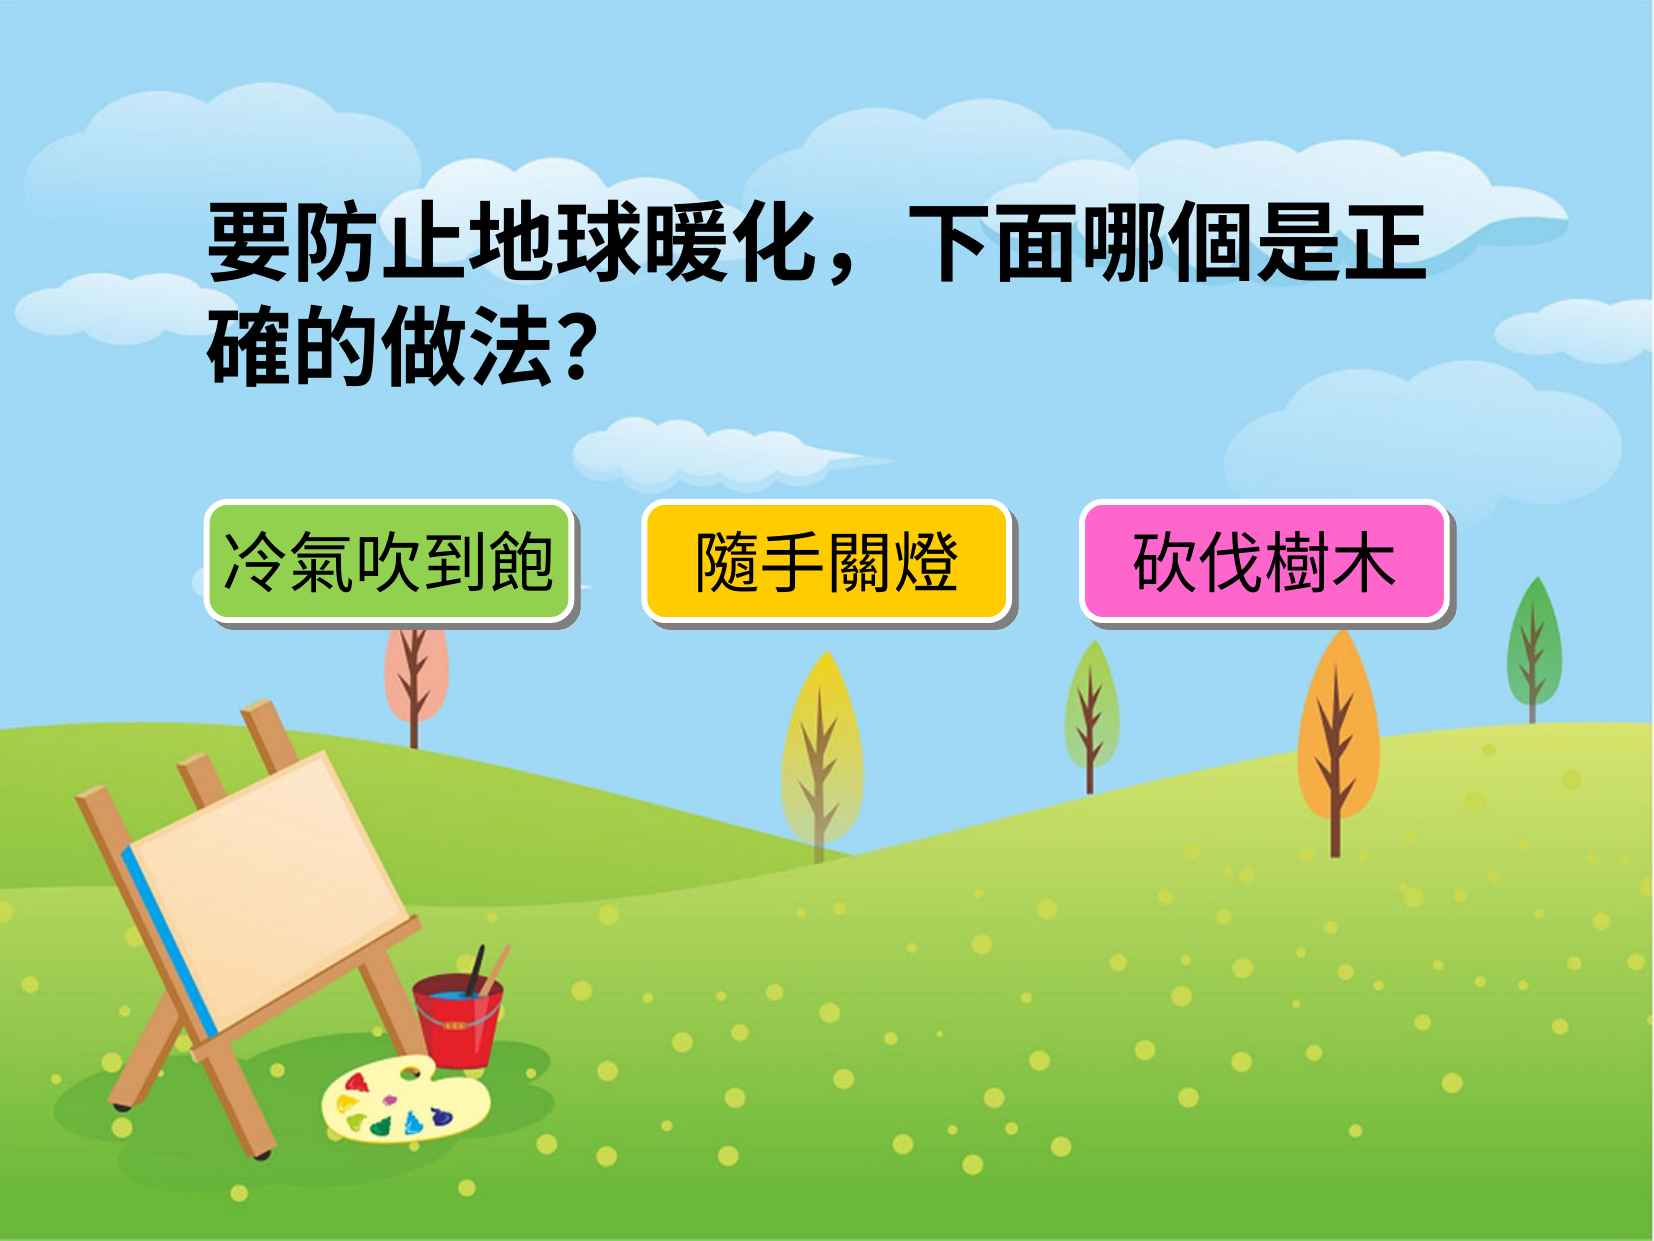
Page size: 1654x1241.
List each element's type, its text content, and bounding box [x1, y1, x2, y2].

text_box 隨手關燈 [644, 501, 1010, 620]
picture [0, 0, 1654, 1241]
text_box 冷氣吹到飽 [206, 501, 572, 620]
text_box 要防止地球暖化，下面哪個是正確的做法？ [190, 179, 1520, 427]
text_box 砍伐樹木 [1082, 501, 1447, 620]
